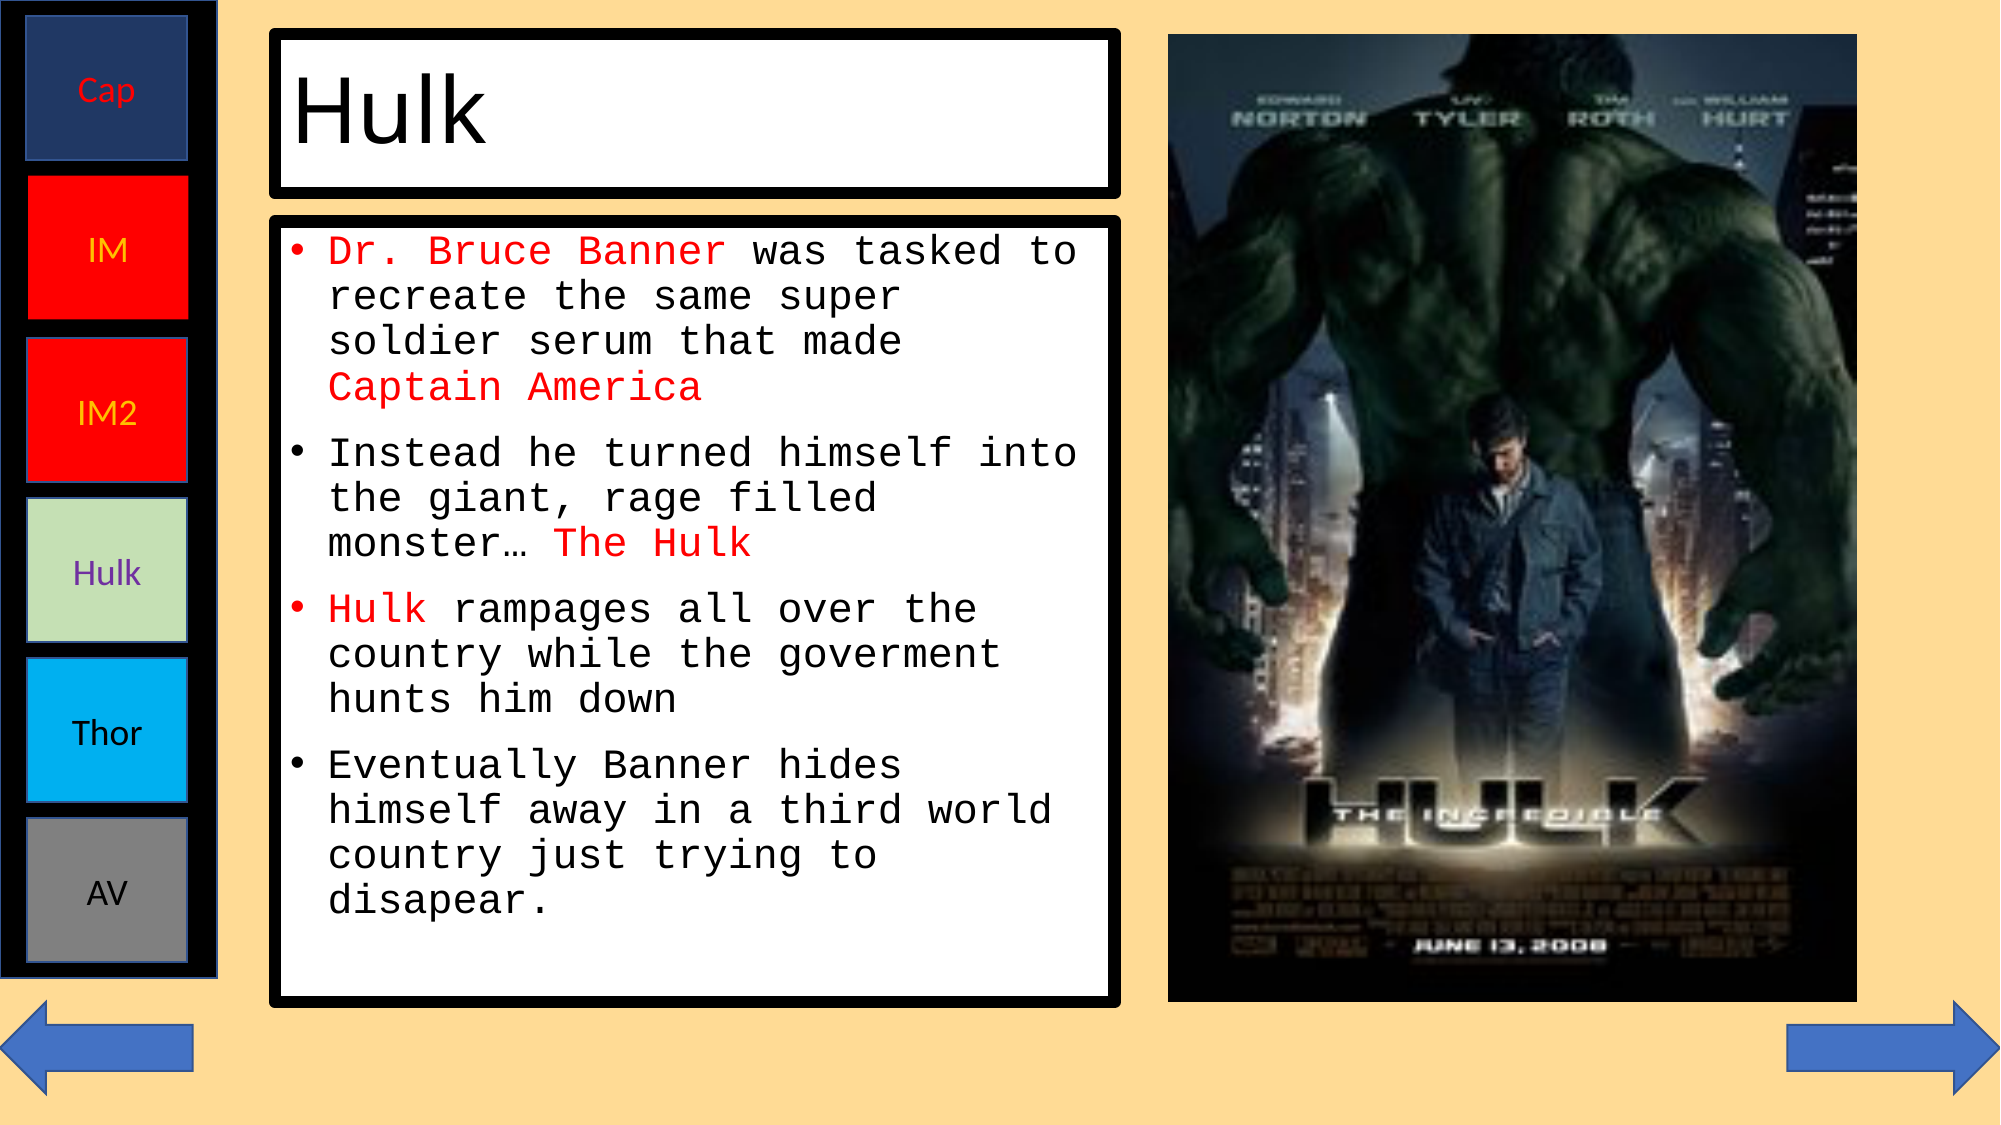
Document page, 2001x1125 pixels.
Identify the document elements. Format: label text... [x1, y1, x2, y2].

text_box [0, 999, 194, 1097]
text_box [1786, 999, 2000, 1097]
text_box Hulk [26, 497, 188, 643]
text_box Thor [26, 657, 188, 803]
list Dr. Bruce Banner was tasked to recreate the same super soldier serum that made Captain America Instead he turned himself into the giant, rage filled monster… The Hulk Hulk rampages all over the country while the goverment hunts him down Eventually Banner hides himself away in a third world country just trying to disapear. [275, 221, 1115, 1003]
text_box AV [26, 817, 188, 963]
picture [1168, 34, 1857, 1003]
text_box [0, 0, 218, 979]
text_box Cap [25, 15, 188, 161]
text_box IM [27, 174, 189, 320]
title Hulk [275, 34, 1115, 193]
text_box IM2 [26, 337, 188, 483]
